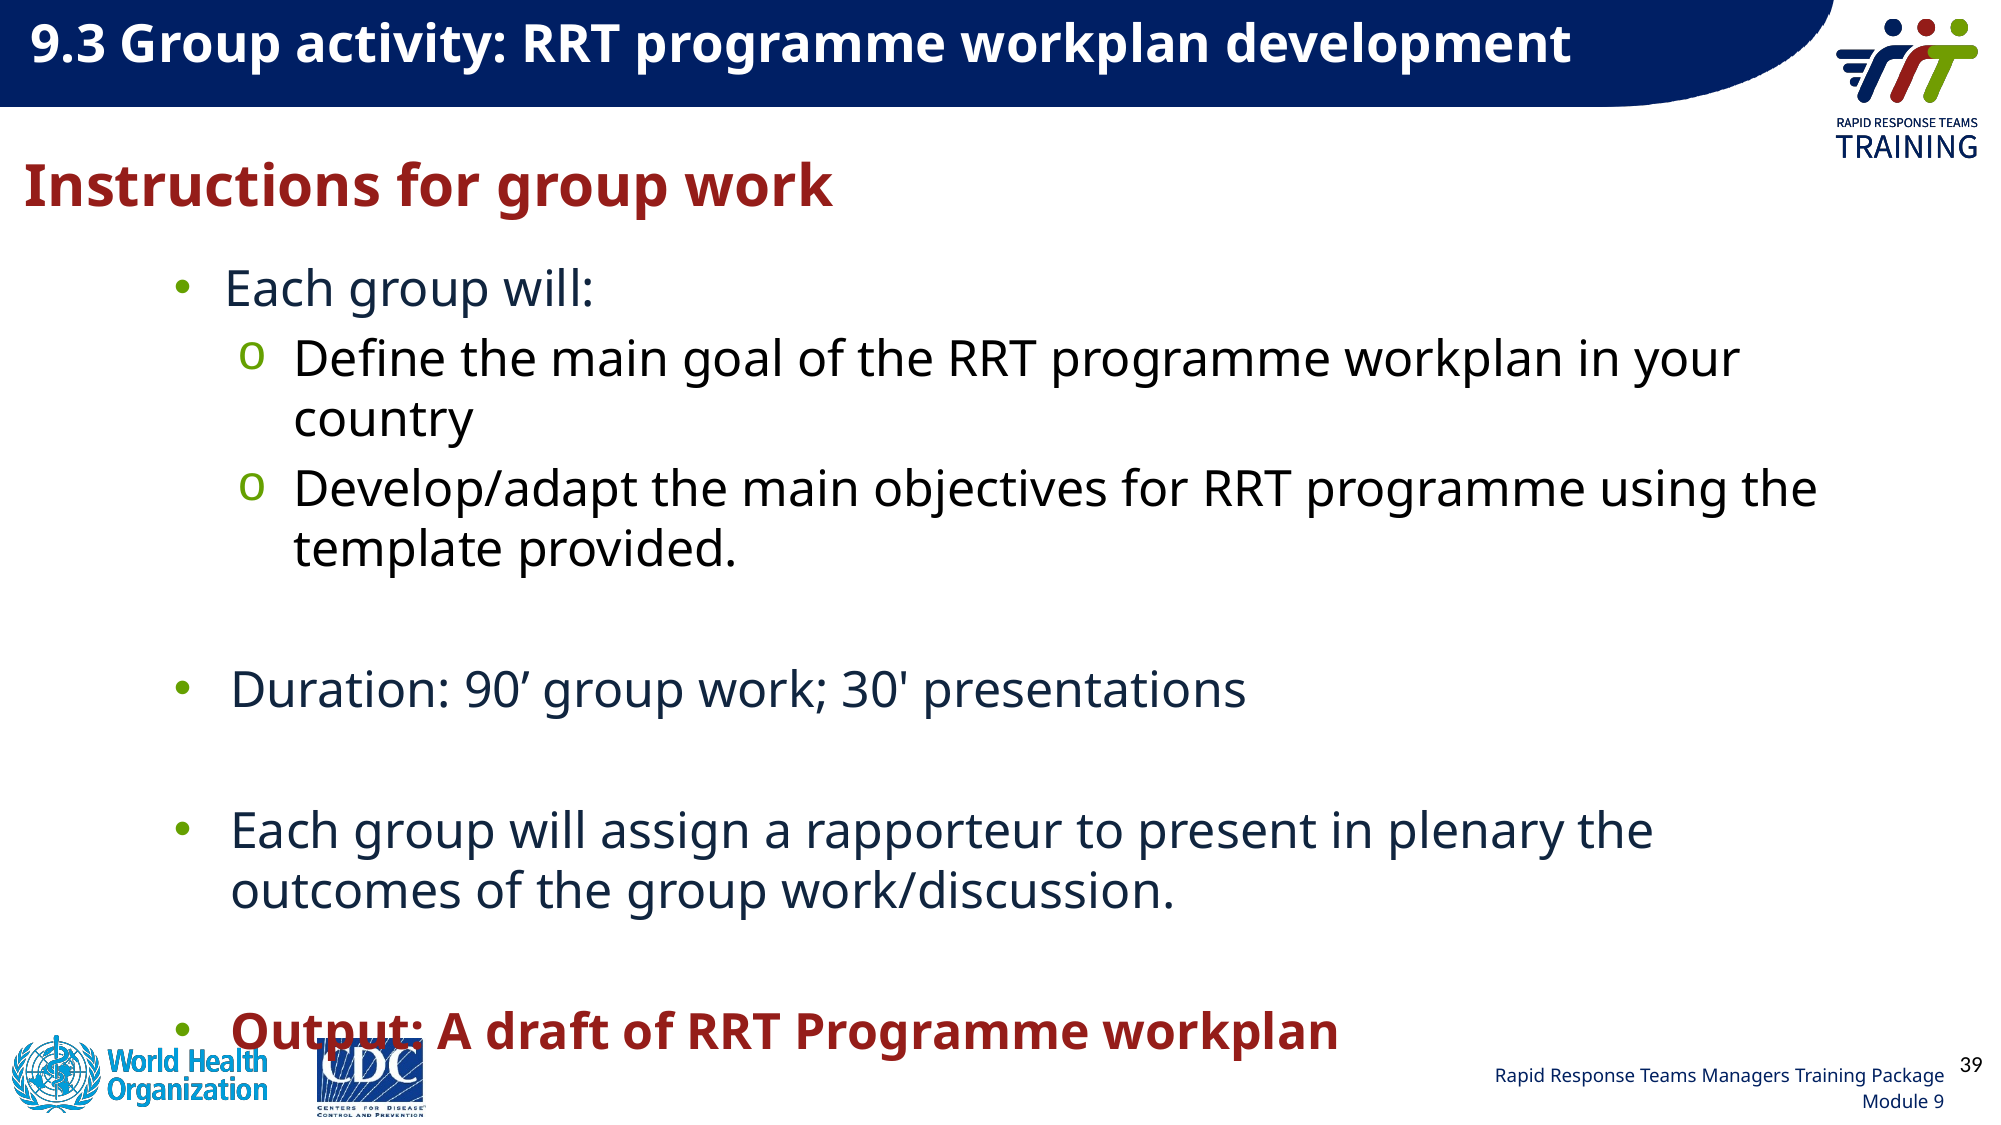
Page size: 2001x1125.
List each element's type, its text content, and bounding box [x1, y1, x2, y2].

picture [36, 1088, 78, 1105]
picture [30, 1083, 37, 1091]
picture [34, 1054, 43, 1078]
picture [50, 1108, 62, 1113]
list 9.3 Group activity: RRT programme workplan development [8, 9, 1808, 117]
picture [12, 1083, 48, 1113]
slide_number 39 [1929, 1041, 1998, 1095]
picture [141, 1087, 146, 1096]
picture [59, 1035, 153, 1113]
picture [22, 1062, 26, 1077]
picture [46, 1056, 54, 1062]
picture [24, 1054, 36, 1087]
text_box Instructions for group work [17, 134, 872, 241]
text_box Each group will: Define the main goal of the RRT programme workplan in your country Develop/adapt the main objectives for RRT programme using the template provided. Duration: 90’ group work; 30' presentations Each group will assign a rapporteur to present in plenary the outcomes of the group work/discussion. Output: A draft of RRT Programme workplan [153, 178, 1846, 1125]
picture [113, 1081, 120, 1096]
picture [71, 1053, 90, 1091]
picture [40, 1062, 47, 1070]
picture [0, 0, 1978, 167]
picture [12, 1035, 54, 1068]
